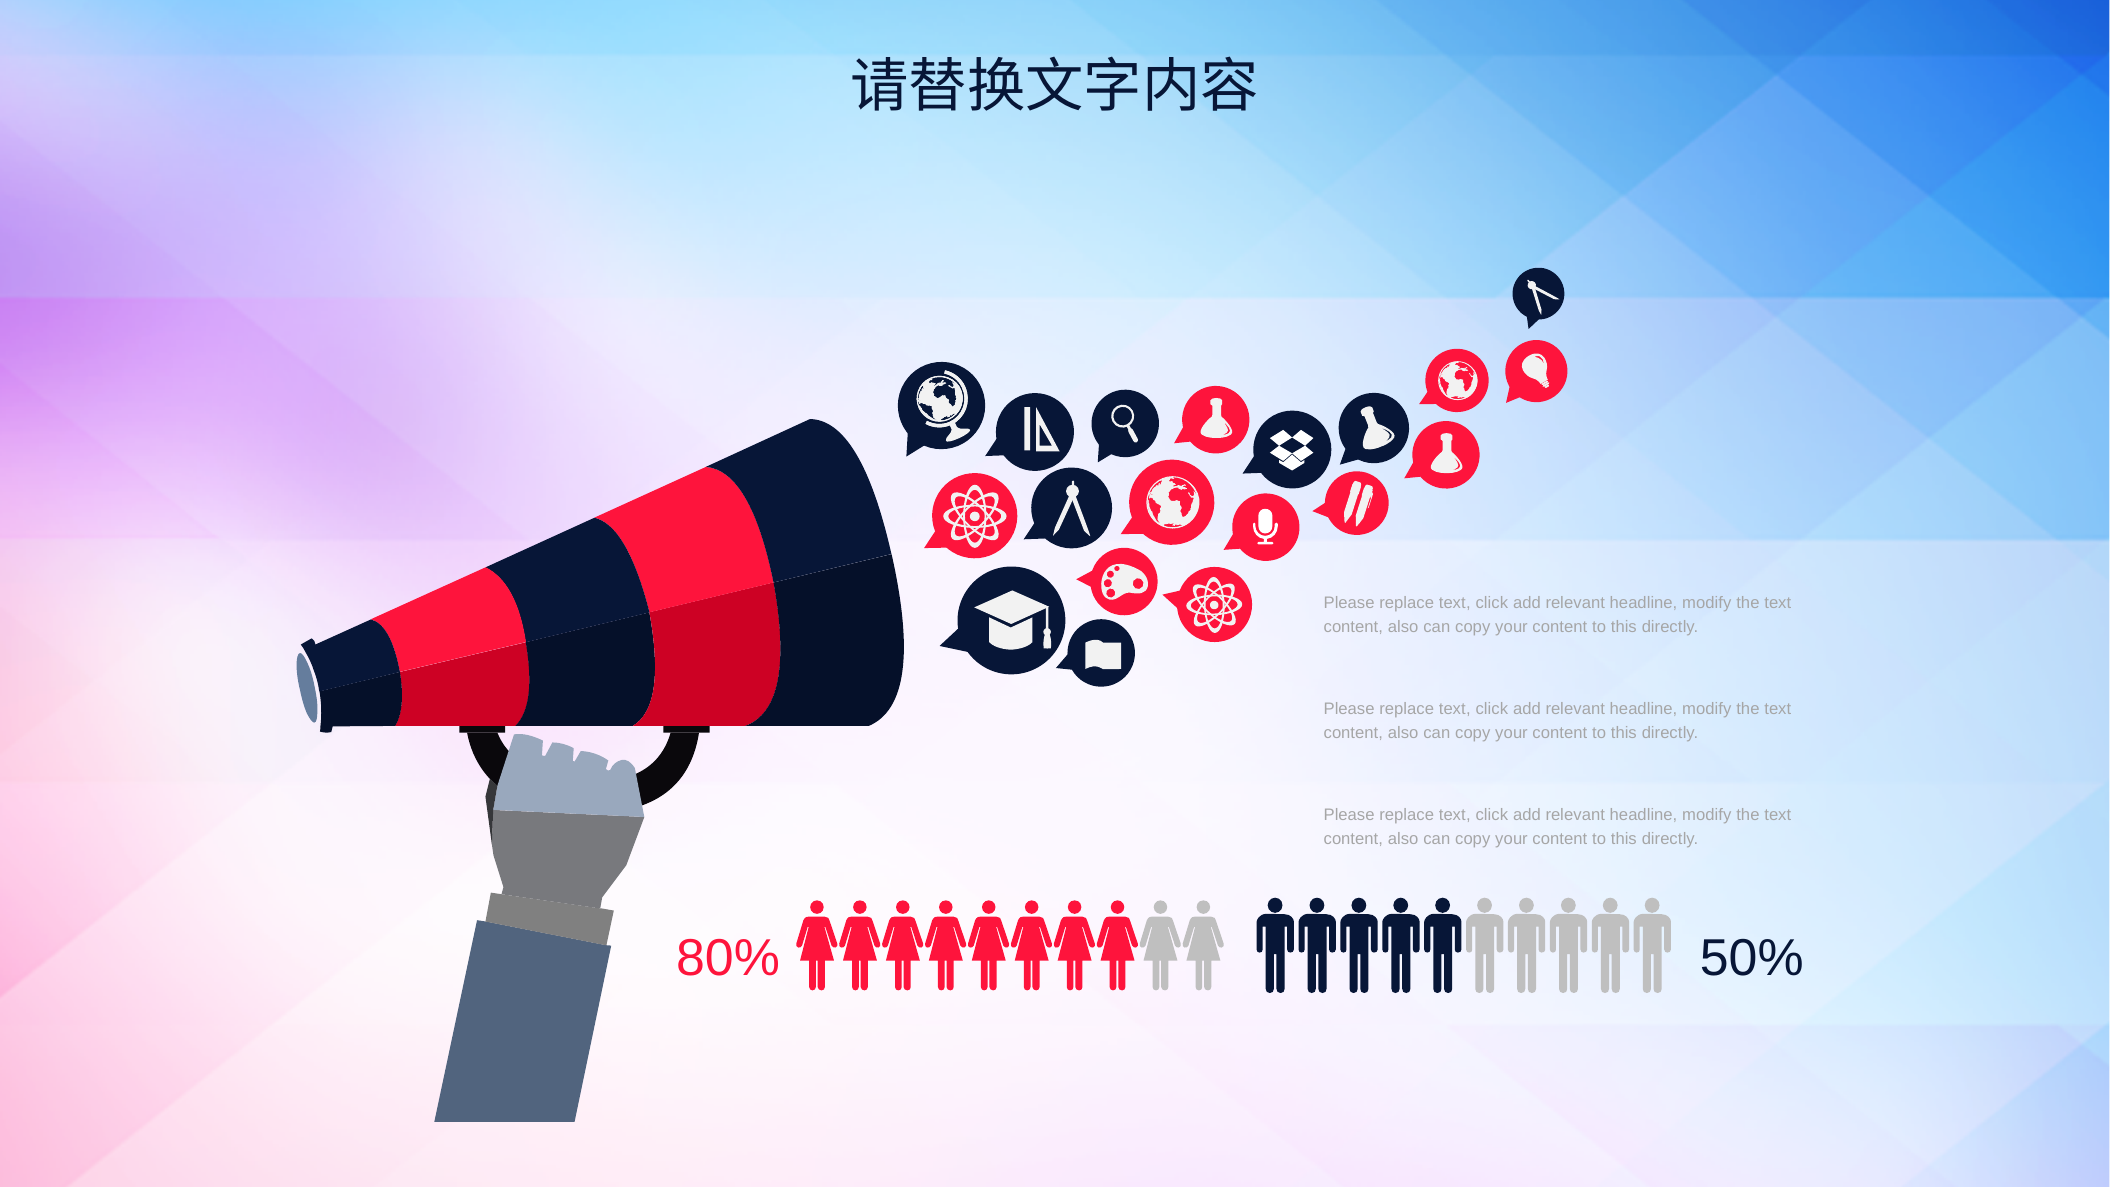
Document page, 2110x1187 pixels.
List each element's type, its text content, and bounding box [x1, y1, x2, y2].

text_box Please replace text, click add relevant headline, modify the text content, also can copy your content to this directly. [1569, 587, 1826, 636]
text_box 请替换文字内容 [795, 26, 1314, 125]
text_box 50% [1699, 911, 1805, 986]
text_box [296, 419, 914, 1122]
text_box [795, 900, 1225, 991]
text_box Please replace text, click add relevant headline, modify the text content, also can copy your content to this directly. [1323, 693, 1826, 742]
picture [0, 0, 2110, 1187]
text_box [1256, 897, 1671, 994]
text_box Please replace text, click add relevant headline, modify the text content, also can copy your content to this directly. [1323, 799, 1826, 848]
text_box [884, 267, 1569, 687]
